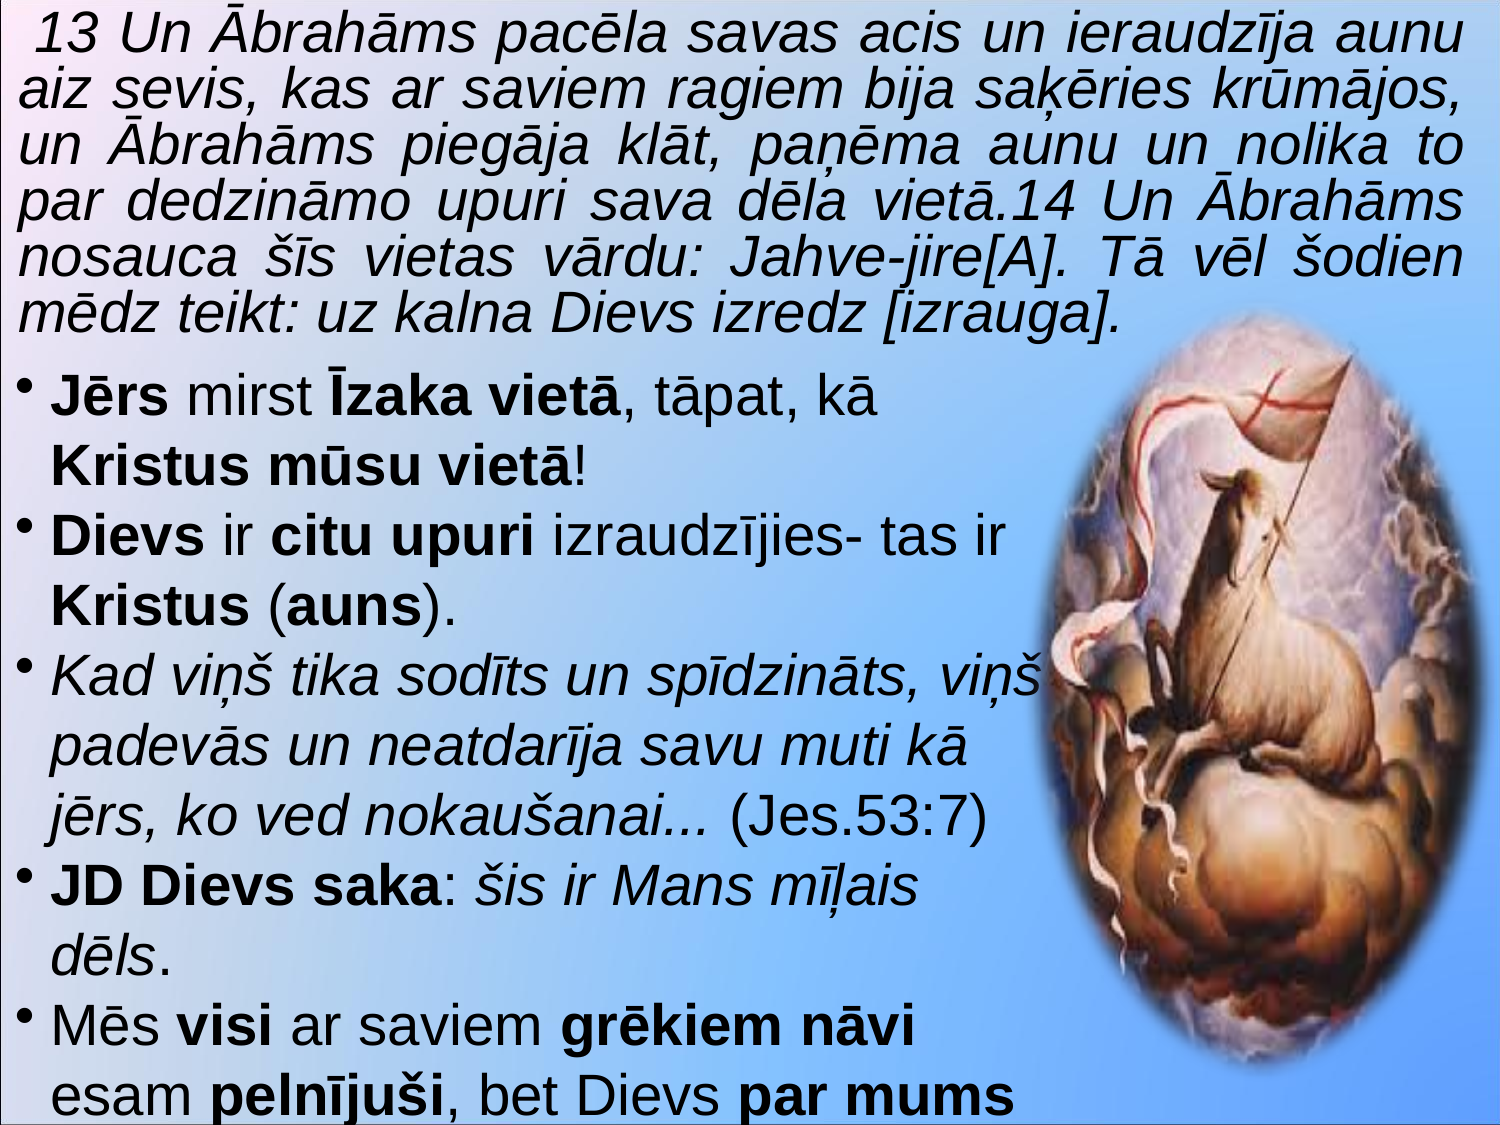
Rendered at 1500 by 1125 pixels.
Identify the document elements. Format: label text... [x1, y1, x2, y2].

text_box Jērs mirst Īzaka vietā, tāpat, kā Kristus mūsu vietā! Dievs ir citu upuri izraudzījies- tas ir Kristus (auns). Kad viņš tika sodīts un spīdzināts, viņš padevās un neatdarīja savu muti kā jērs, ko ved nokaušanai... (Jes.53:7) JD Dievs saka: šis ir Mans mīļais dēls. Mēs visi ar saviem grēkiem nāvi esam pelnījuši, bet Dievs par mums ir citu upuri mums izraudzījies. [0, 349, 1069, 1125]
picture [0, 0, 1500, 1125]
list 13 Un Ābrahāms pacēla savas acis un ieraudzīja aunu aiz sevis, kas ar saviem ragiem bija saķēries krūmājos, un Ābrahāms piegāja klāt, paņēma aunu un nolika to par dedzināmo upuri sava dēla vietā.14 Un Ābrahāms nosauca šīs vietas vārdu: Jahve-jire[A]. Tā vēl šodien mēdz teikt: uz kalna Dievs izredz [izrauga]. [0, 0, 1483, 173]
